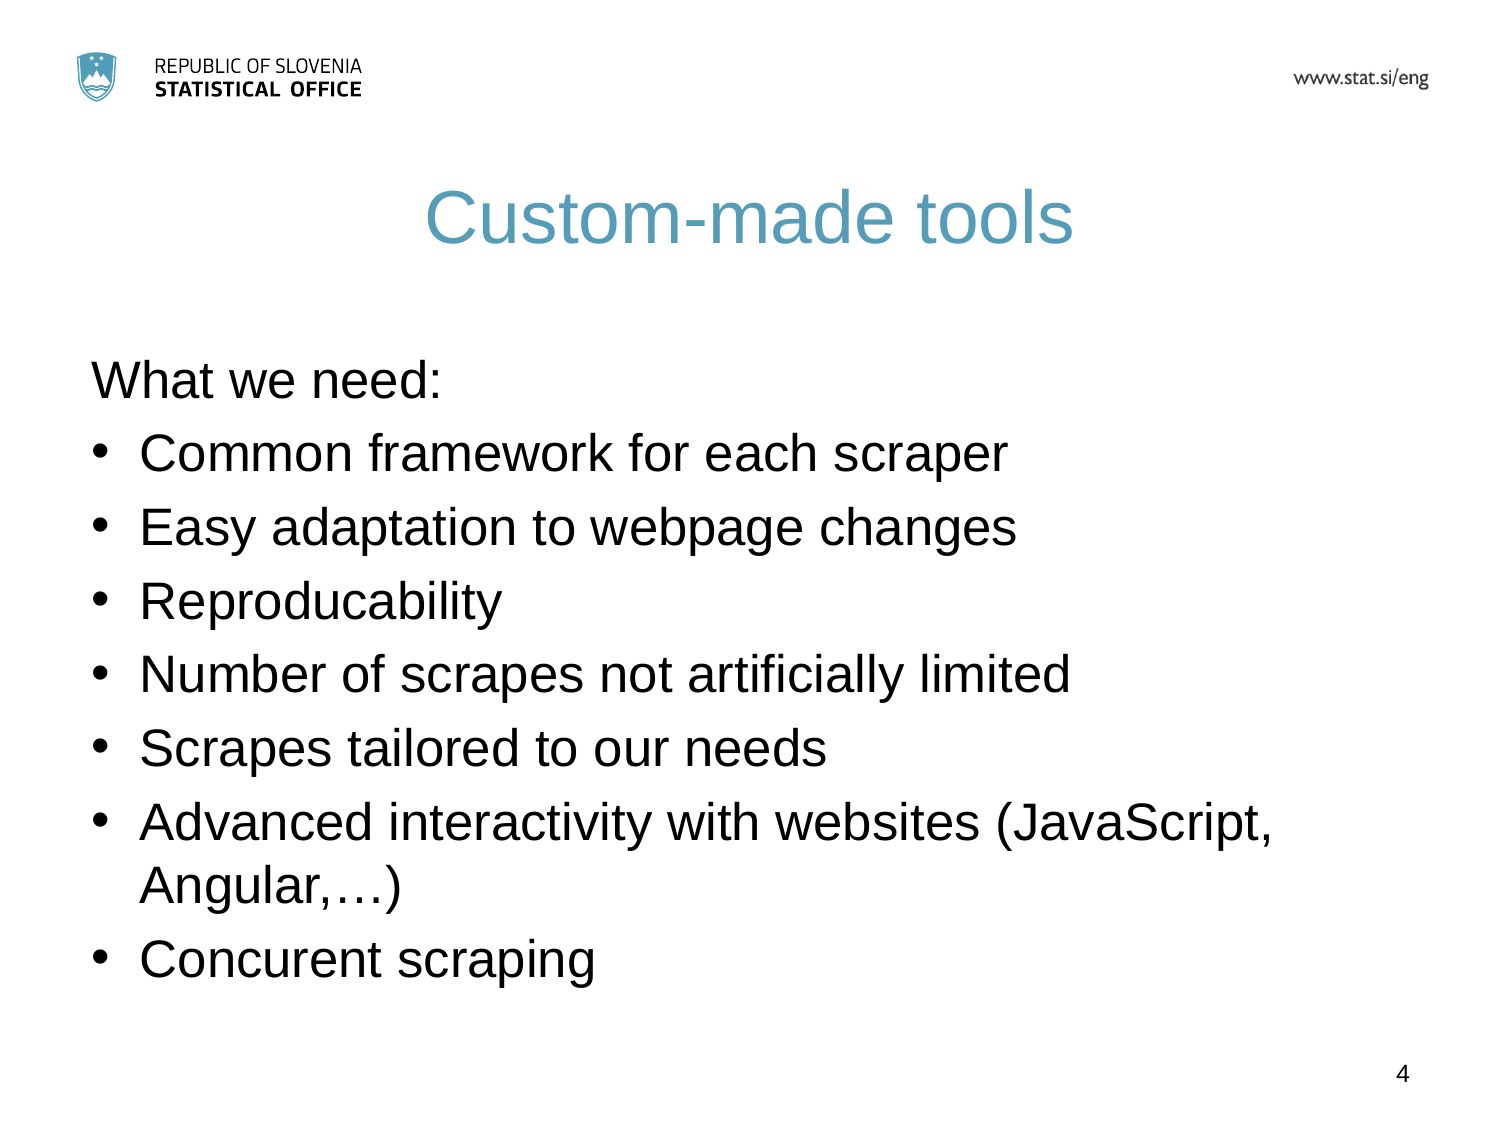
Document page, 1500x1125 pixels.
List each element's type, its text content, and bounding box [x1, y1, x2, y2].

slide_number 4 [1305, 1042, 1425, 1103]
title Custom-made tools [75, 113, 1425, 315]
list What we need: Common framework for each scraper Easy adaptation to webpage changes Reproducability Number of scrapes not artificially limited Scrapes tailored to our needs Advanced interactivity with websites (JavaScript, Angular,…) Concurent scraping [76, 338, 1424, 1000]
picture [1293, 62, 1436, 92]
